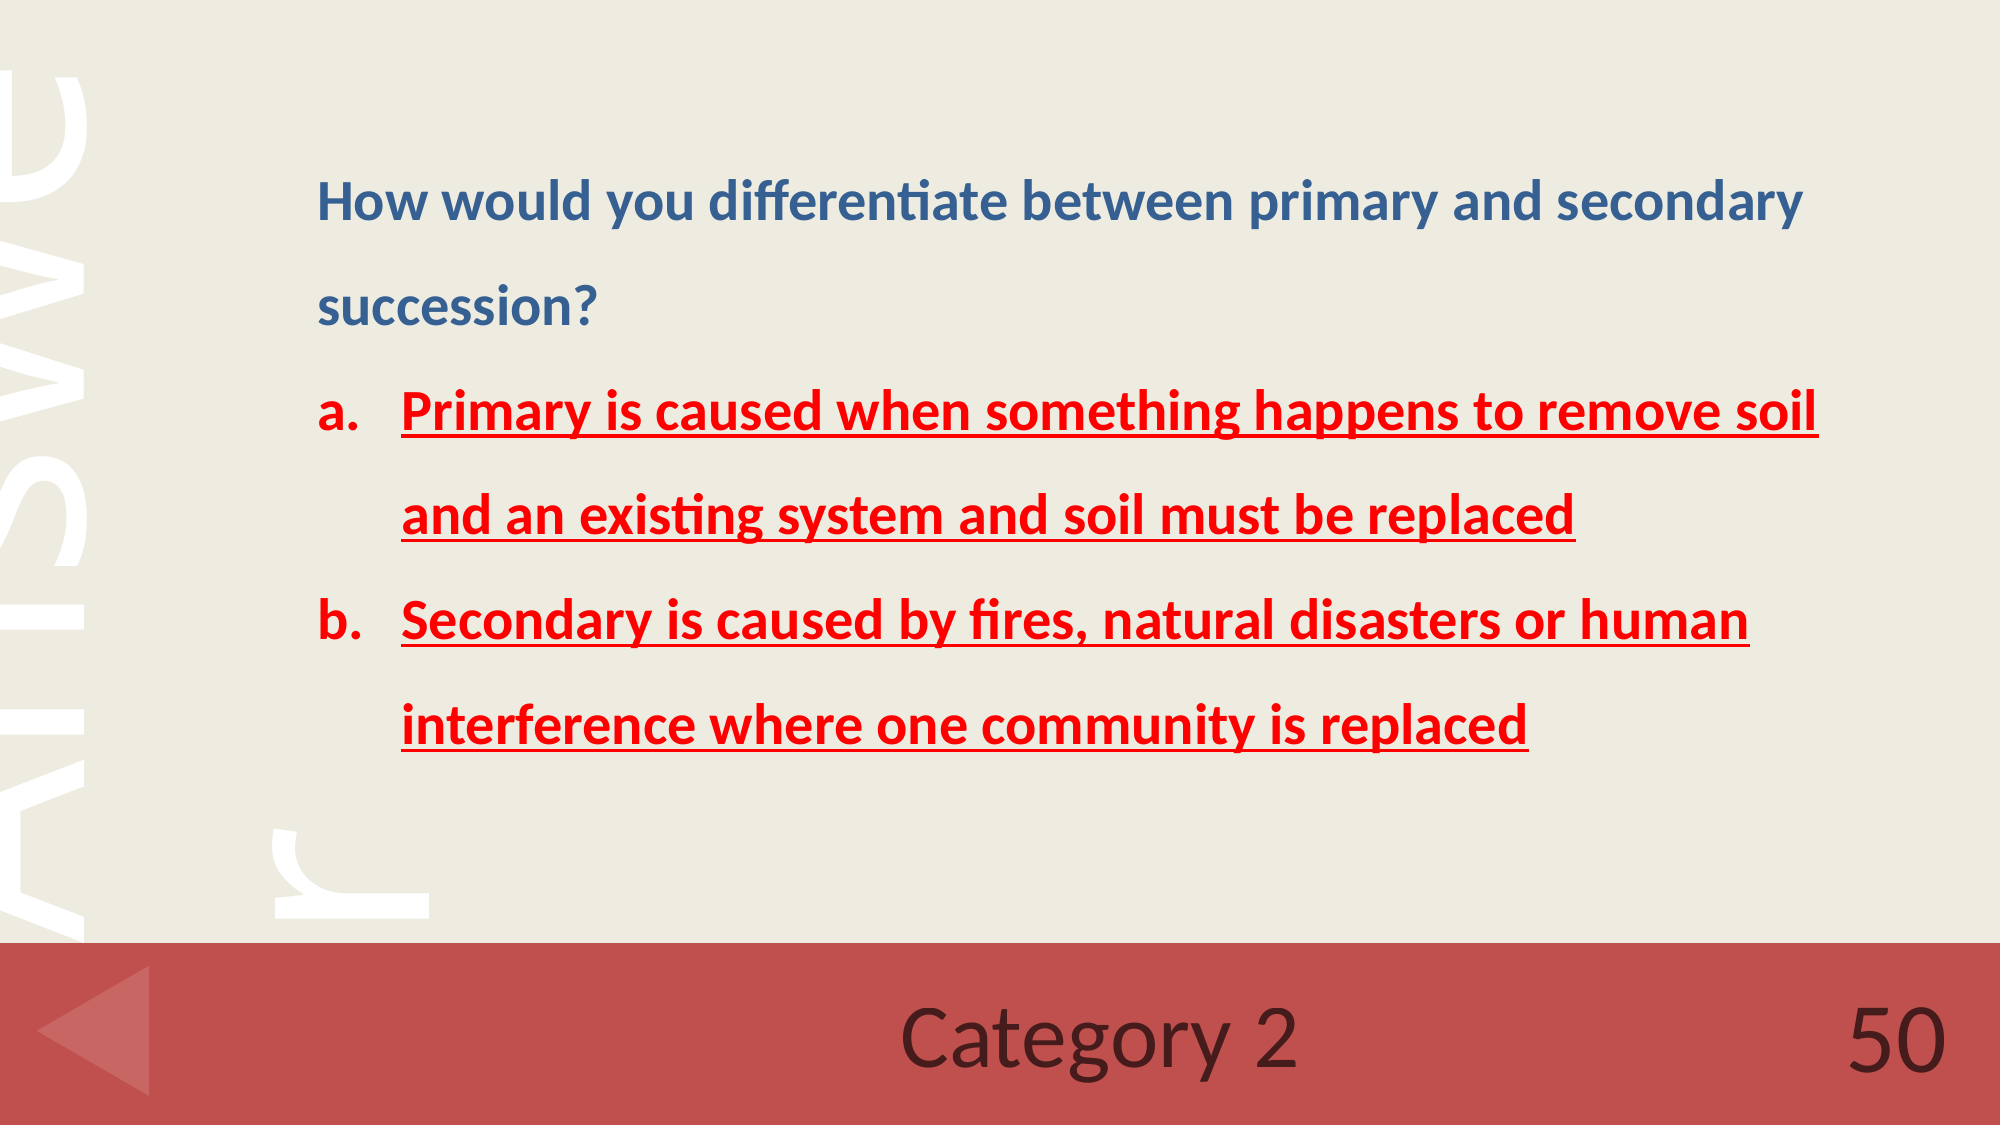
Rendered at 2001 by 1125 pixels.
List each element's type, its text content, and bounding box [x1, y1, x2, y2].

list How would you differentiate between primary and secondary succession? Primary is caused when something happens to remove soil and an existing system and soil must be replaced Secondary is caused by fires, natural disasters or human interference where one community is replaced [302, 138, 1889, 850]
title Category 2 [200, 937, 2000, 1125]
